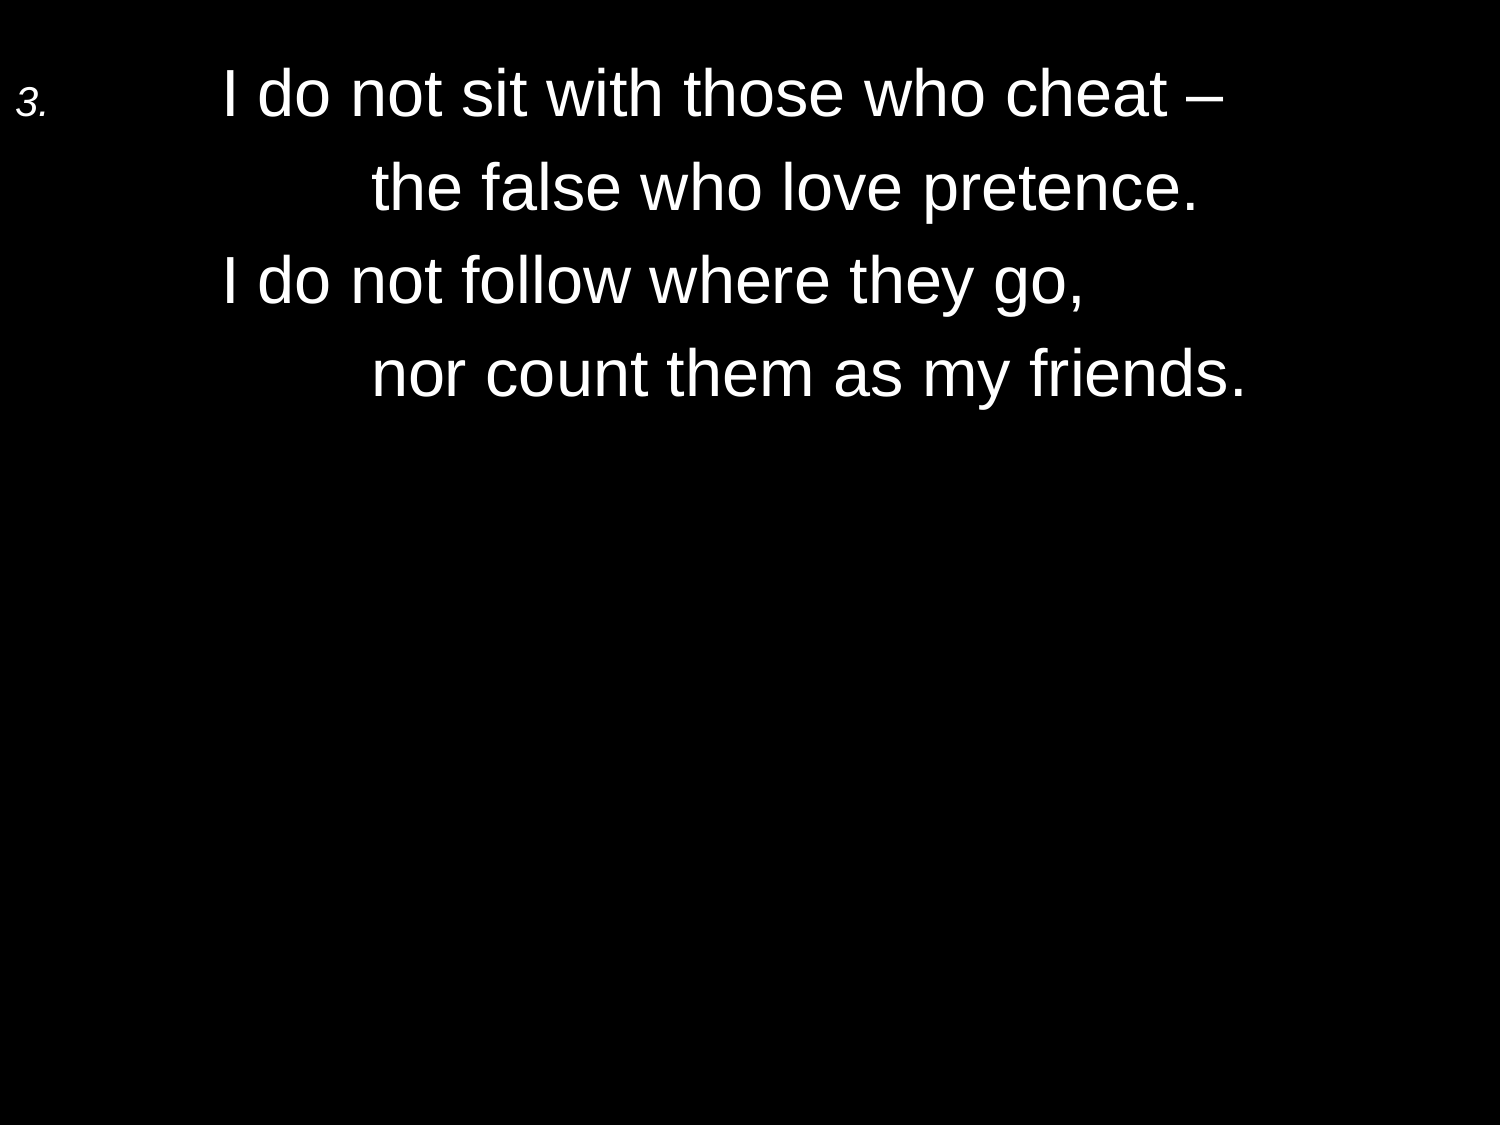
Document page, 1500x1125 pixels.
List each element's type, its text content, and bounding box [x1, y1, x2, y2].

list 3. I do not sit with those who cheat – the false who love pretence. I do not follow where they go, nor count them as my friends. [0, 42, 1500, 1047]
